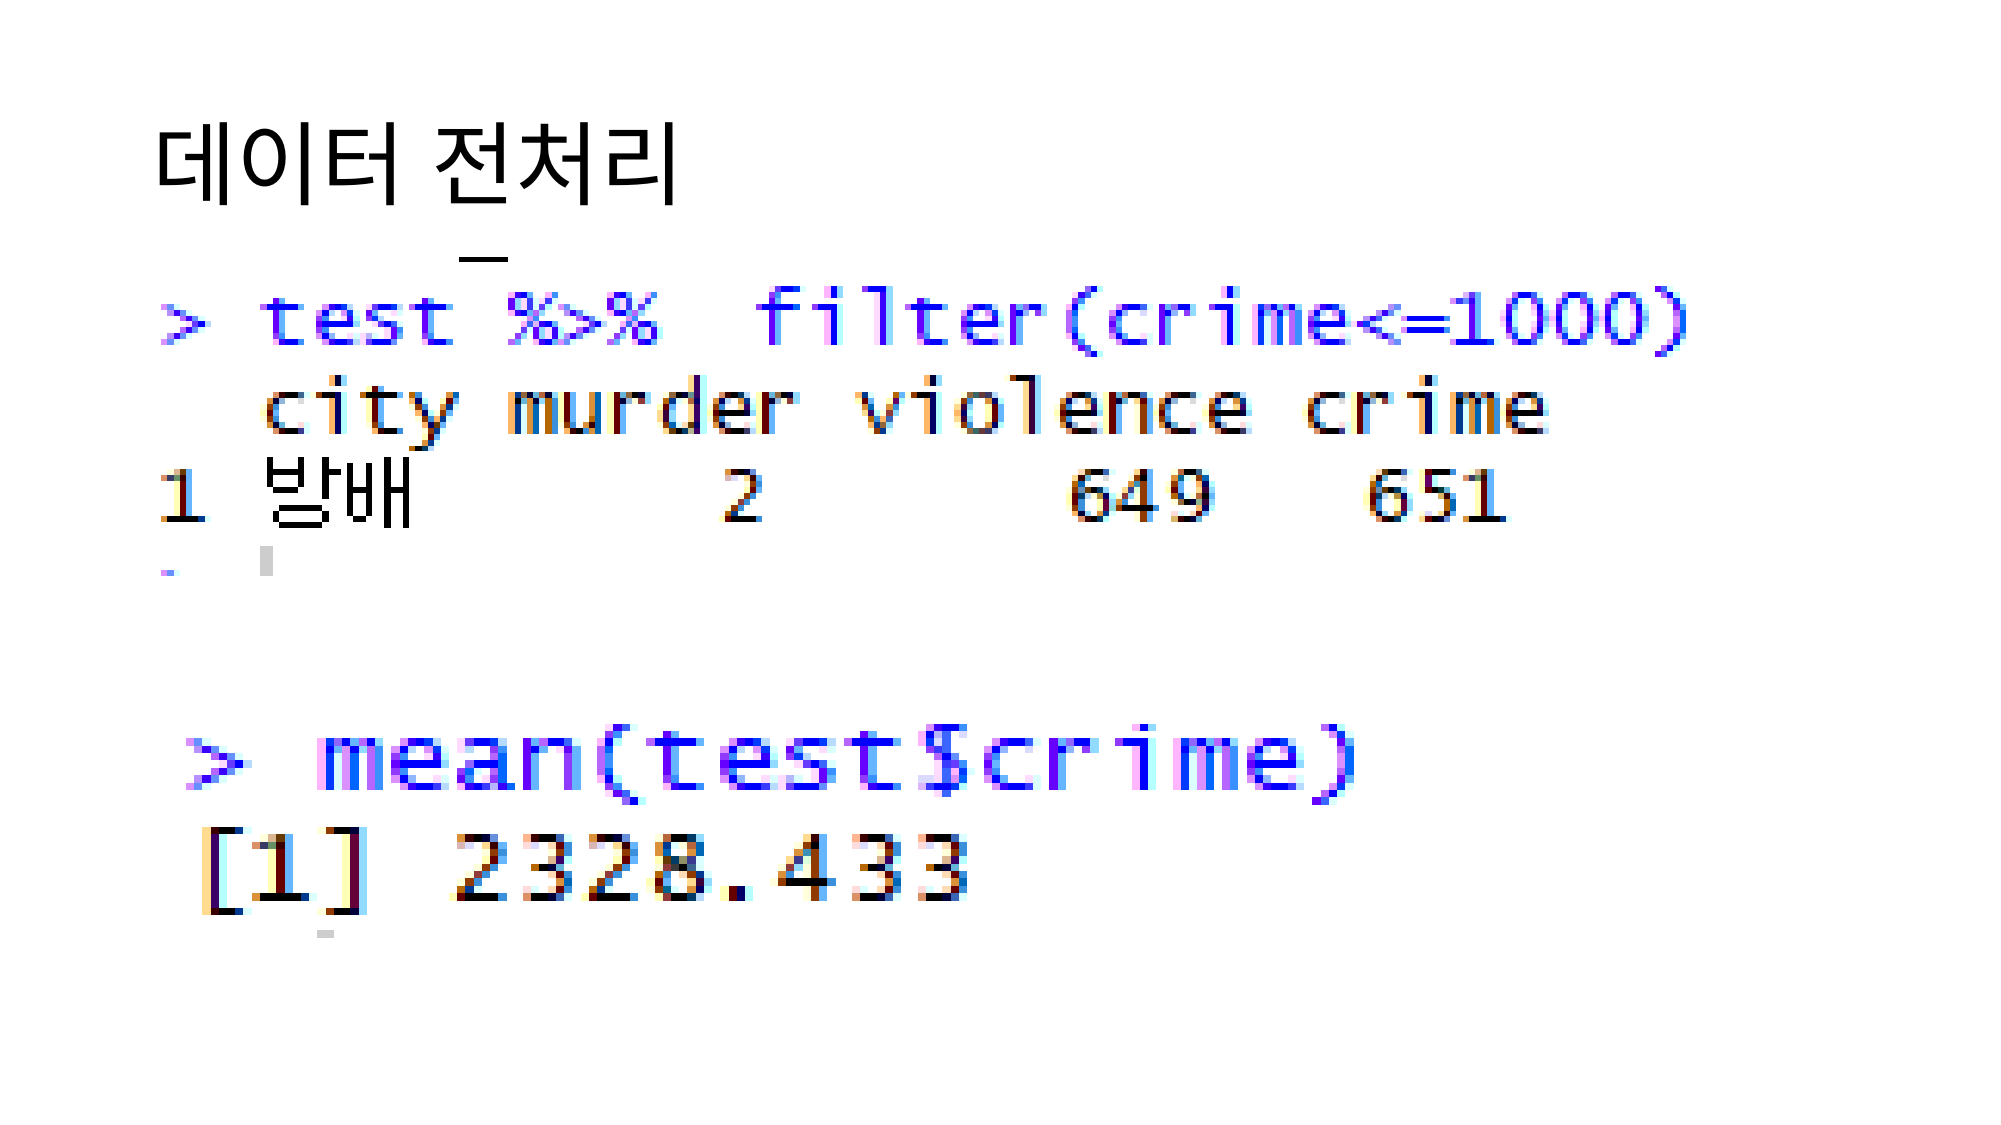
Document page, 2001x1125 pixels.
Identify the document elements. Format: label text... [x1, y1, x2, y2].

title 데이터 전처리 [137, 59, 1863, 278]
picture [137, 724, 1535, 938]
picture [137, 257, 1711, 576]
